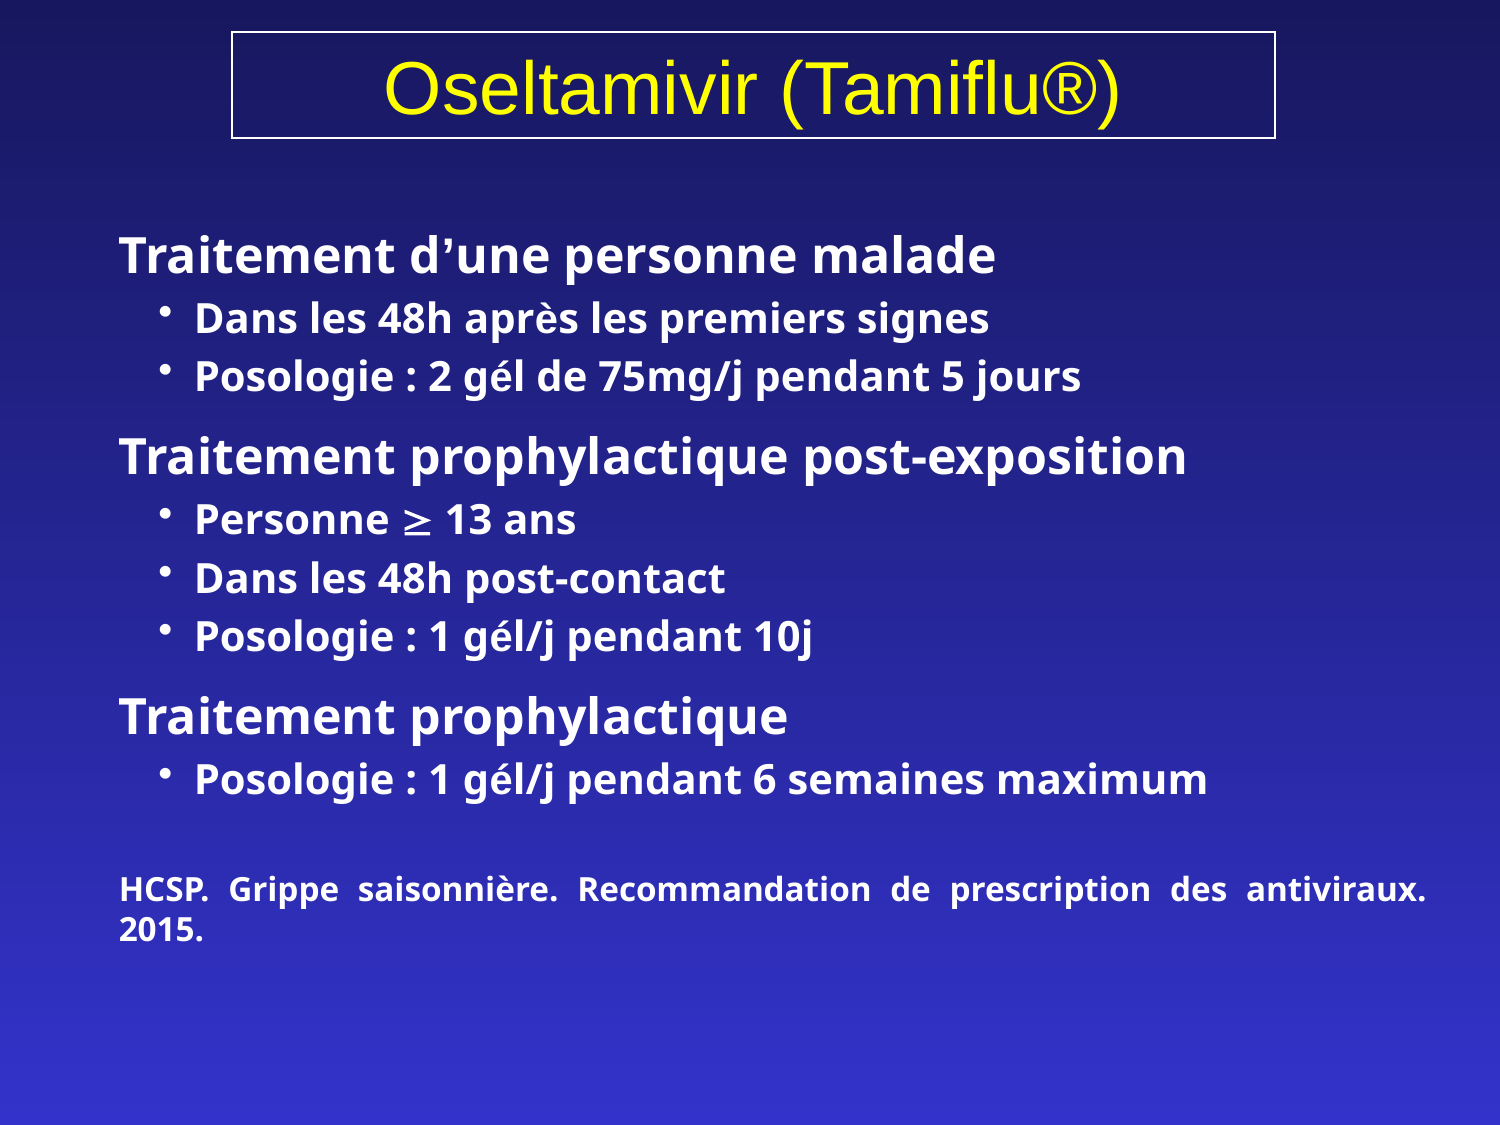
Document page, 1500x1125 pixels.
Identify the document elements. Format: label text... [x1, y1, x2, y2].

title Oseltamivir (Tamiflu®) [231, 31, 1276, 139]
text_box Traitement d’une personne malade Dans les 48h après les premiers signes Posologie : 2 gél de 75mg/j pendant 5 jours Traitement prophylactique post-exposition Personne  13 ans Dans les 48h post-contact Posologie : 1 gél/j pendant 10j Traitement prophylactique Posologie : 1 gél/j pendant 6 semaines maximum HCSP. Grippe saisonnière. Recommandation de prescription des antiviraux. 2015. [104, 215, 1444, 1014]
